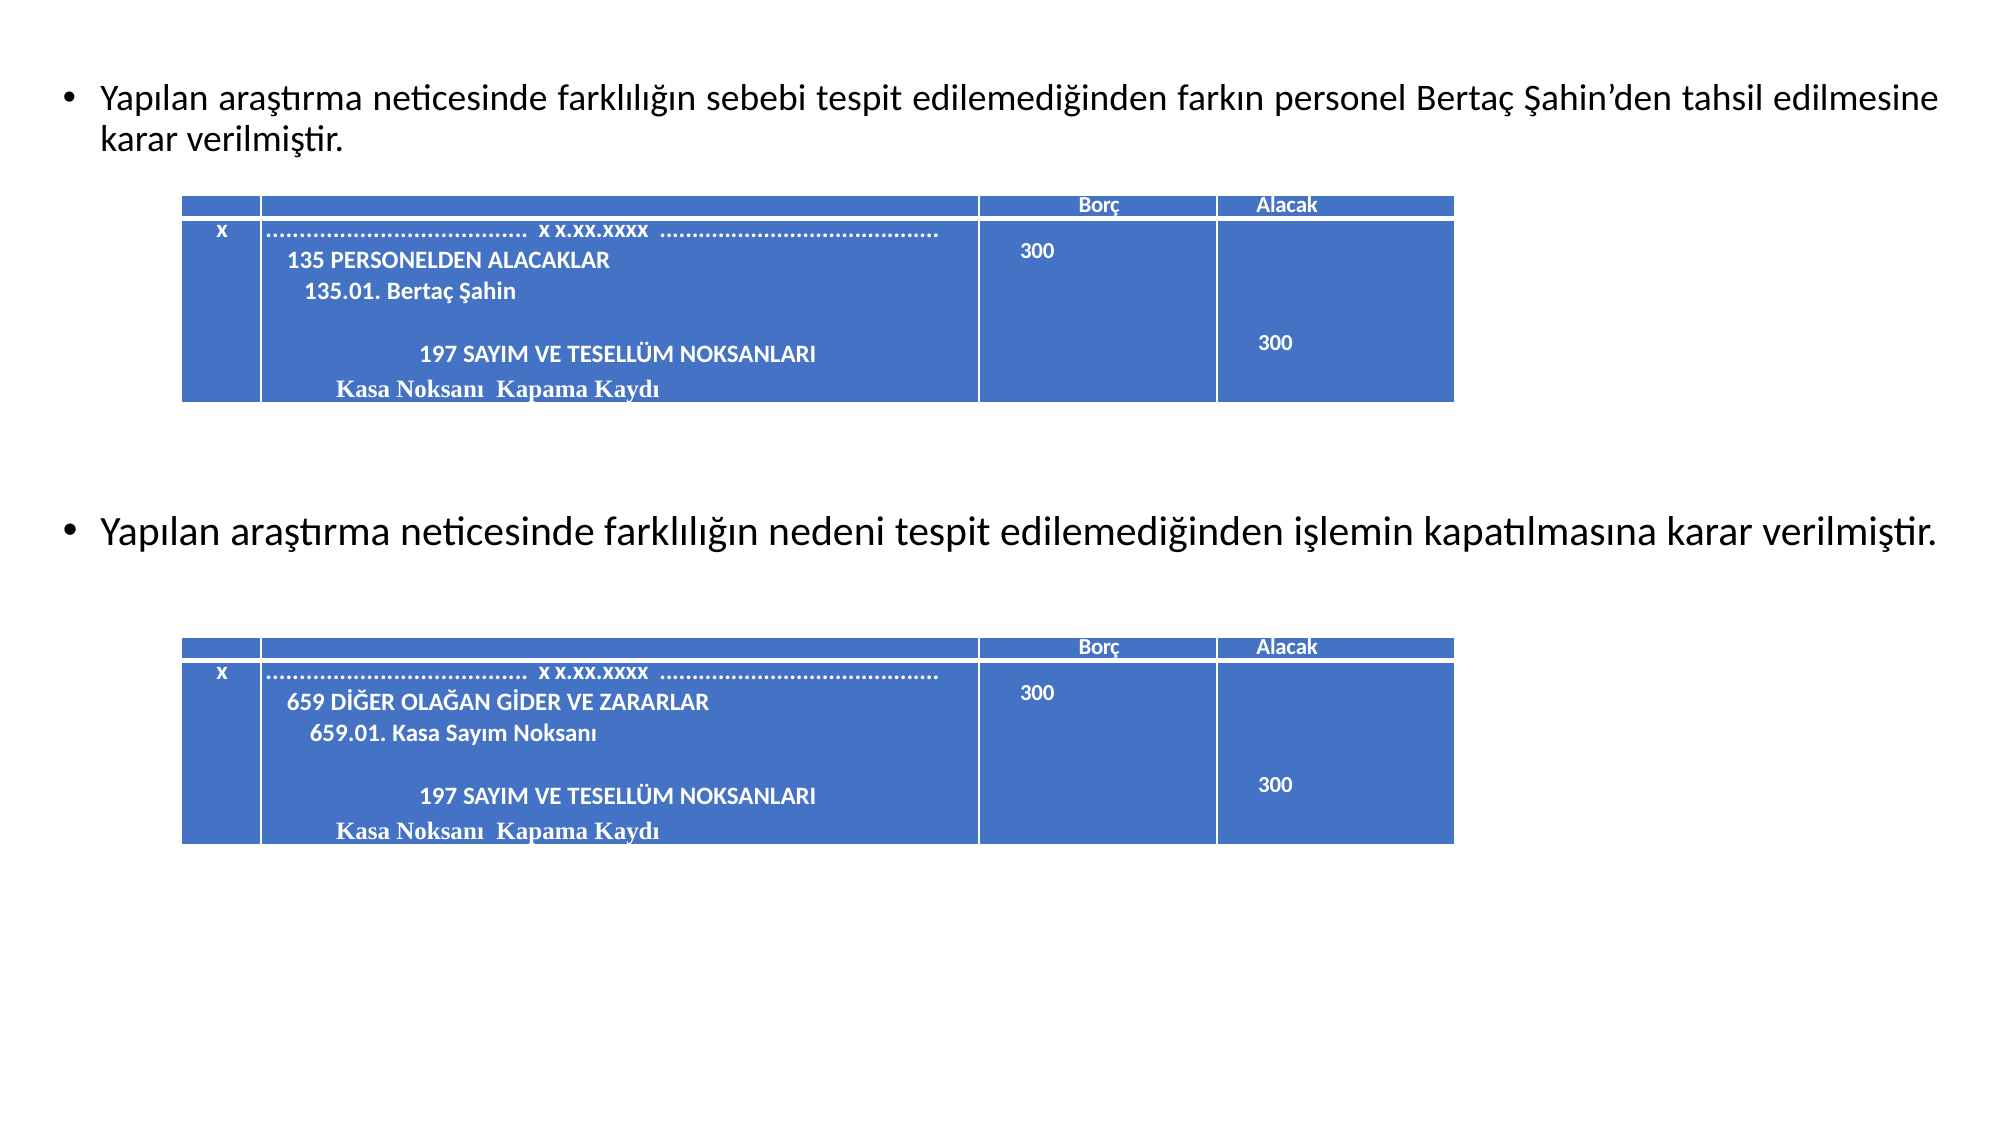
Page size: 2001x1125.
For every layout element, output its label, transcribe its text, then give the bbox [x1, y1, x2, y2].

table_cell x [182, 663, 260, 844]
table_header [262, 638, 978, 658]
table_header [182, 196, 260, 216]
table_cell 300 [1218, 221, 1454, 402]
table_header Borç [980, 638, 1216, 658]
table_cell 300 [980, 663, 1216, 844]
table_header Alacak [1218, 196, 1454, 216]
table_header [262, 196, 978, 216]
table_header [182, 638, 260, 658]
table_header Alacak [1218, 638, 1454, 658]
table_header Borç [980, 196, 1216, 216]
table_cell ....................................... xx.xx.xxxx ........................................... 135 PERSONELDEN ALACAKLAR 135.01. Bertaç Şahin 197 SAYIM VE TESELLÜM NOKSANLARI Kasa Noksanı Kapama Kaydı [262, 221, 978, 402]
table_cell x [182, 221, 260, 402]
table_cell ....................................... xx.xx.xxxx ........................................... 659 DİĞER OLAĞAN GİDER VE ZARARLAR 659.01. Kasa Sayım Noksanı 197 SAYIM VE TESELLÜM NOKSANLARI Kasa Noksanı Kapama Kaydı [262, 663, 978, 844]
table_cell 300 [980, 221, 1216, 402]
table_cell 300 [1218, 663, 1454, 844]
list Yapılan araştırma neticesinde farklılığın sebebi tespit edilemediğinden farkın personel Bertaç Şahin’den tahsil edilmesine karar verilmiştir. Yapılan araştırma neticesinde farklılığın nedeni tespit edilemediğinden işlemin kapatılmasına karar verilmiştir. Borç Alacak [47, 70, 1957, 1080]
